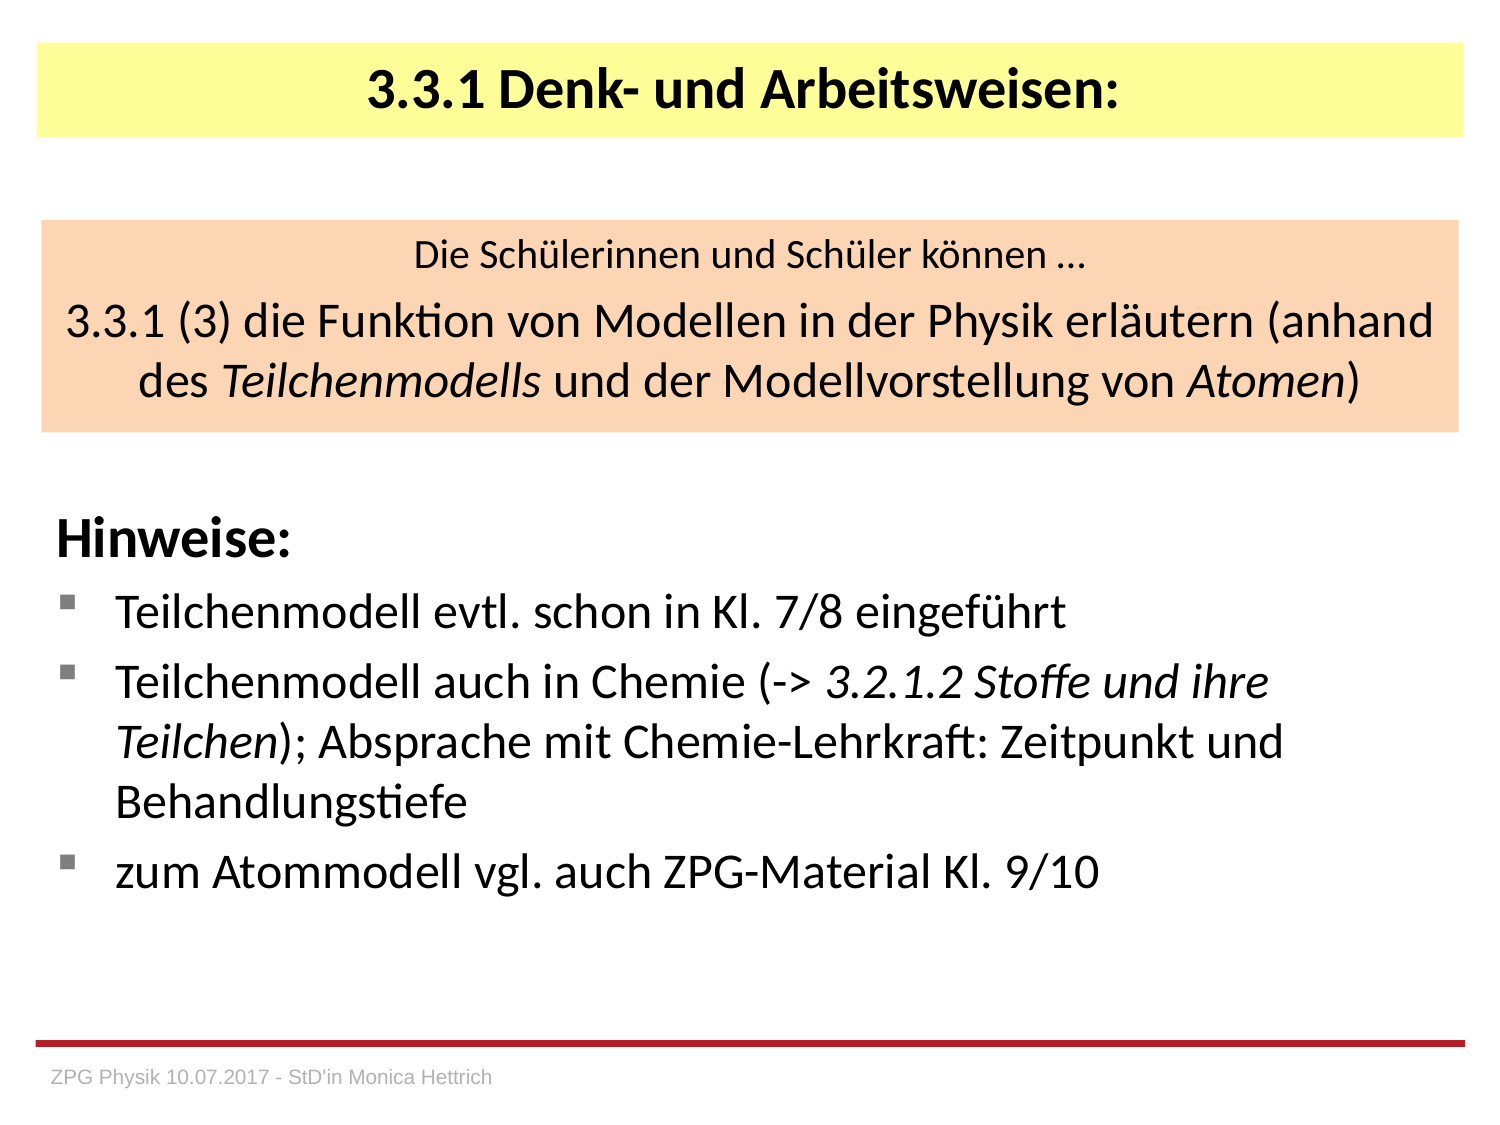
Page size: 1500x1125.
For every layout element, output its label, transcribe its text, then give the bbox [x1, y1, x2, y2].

text_box Hinweise: Teilchenmodell evtl. schon in Kl. 7/8 eingeführt Teilchenmodell auch in Chemie (-> 3.2.1.2 Stoffe und ihre Teilchen); Absprache mit Chemie-Lehrkraft: Zeitpunkt und Behandlungstiefe zum Atommodell vgl. auch ZPG-Material Kl. 9/10 [41, 491, 1459, 907]
list Die Schülerinnen und Schüler können … 3.3.1 (3) die Funktion von Modellen in der Physik erläutern (anhand des Teilchenmodells und der Modellvorstellung von Atomen) [41, 219, 1459, 433]
title 3.3.1 Denk- und Arbeitsweisen: [41, 42, 1459, 149]
footer ZPG Physik 10.07.2017 - StD'in Monica Hettrich [35, 1045, 768, 1106]
